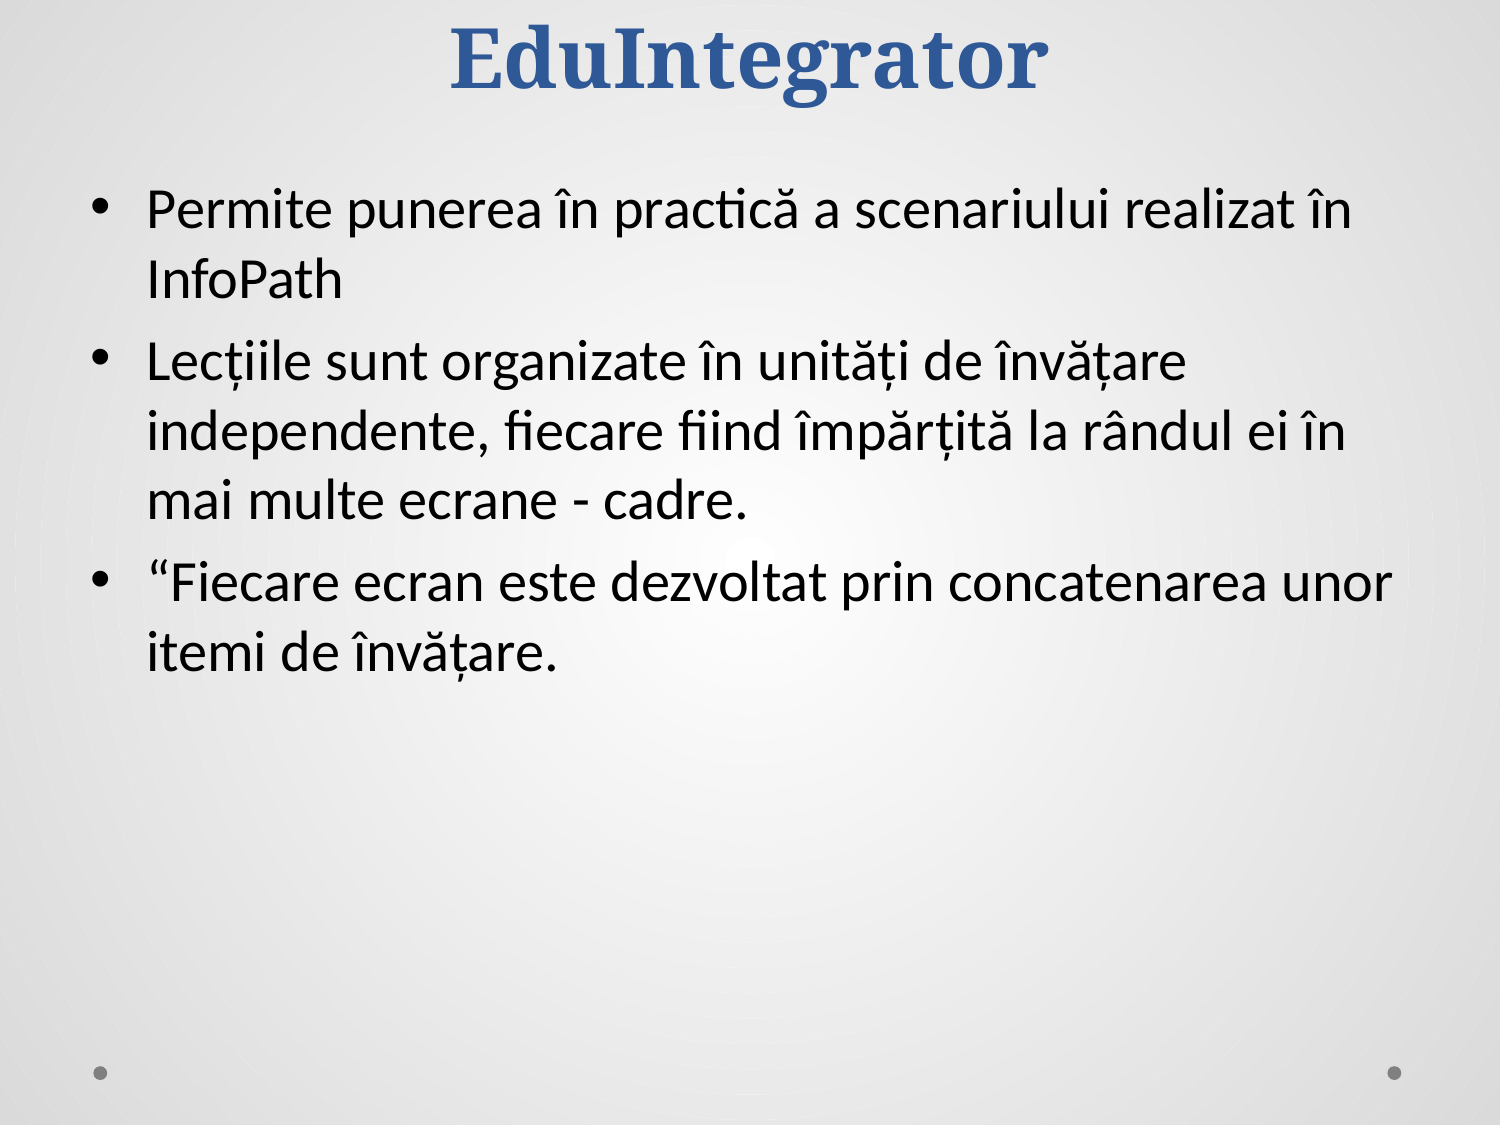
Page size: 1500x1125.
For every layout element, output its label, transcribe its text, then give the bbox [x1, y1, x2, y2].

text_box EduIntegrator [74, 0, 1425, 113]
list Permite punerea în practică a scenariului realizat în InfoPath Lecțiile sunt organizate în unități de învățare independente, fiecare fiind împărțită la rândul ei în mai multe ecrane - cadre. “Fiecare ecran este dezvoltat prin concatenarea unor itemi de învățare. [75, 162, 1425, 1005]
